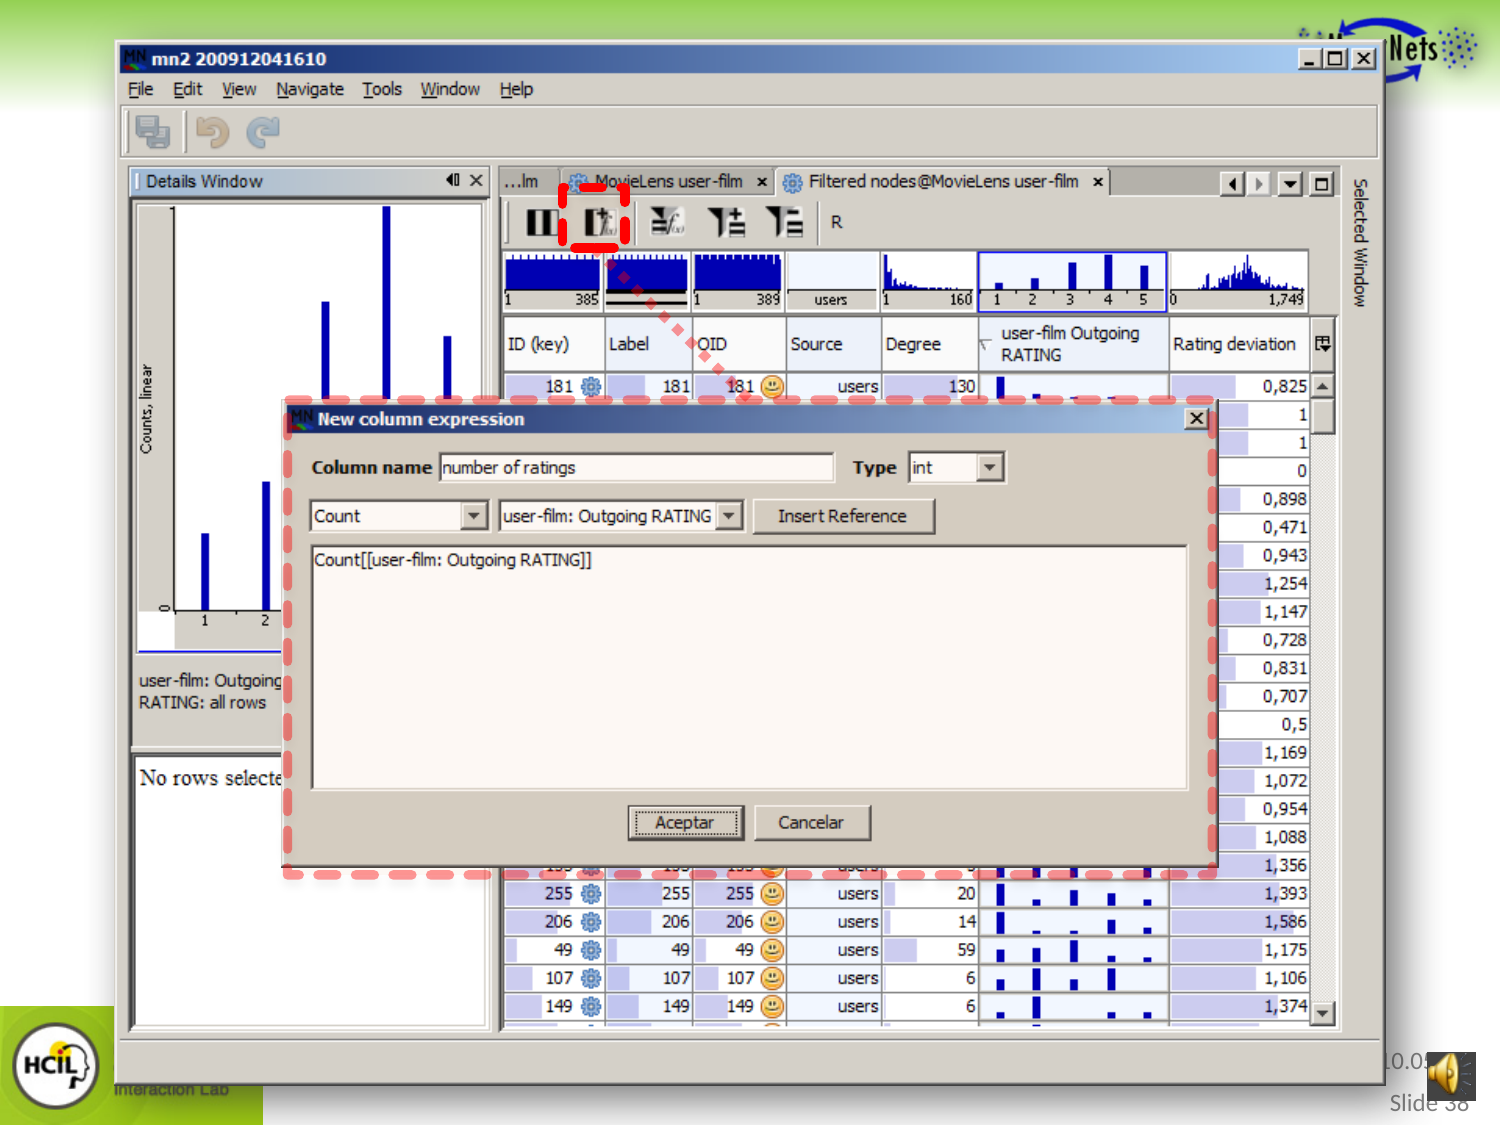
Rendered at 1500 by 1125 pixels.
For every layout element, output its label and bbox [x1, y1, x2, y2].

list [281, 399, 1219, 869]
picture [0, 12, 1500, 1125]
text_box [595, 245, 748, 403]
picture [1426, 1051, 1477, 1102]
